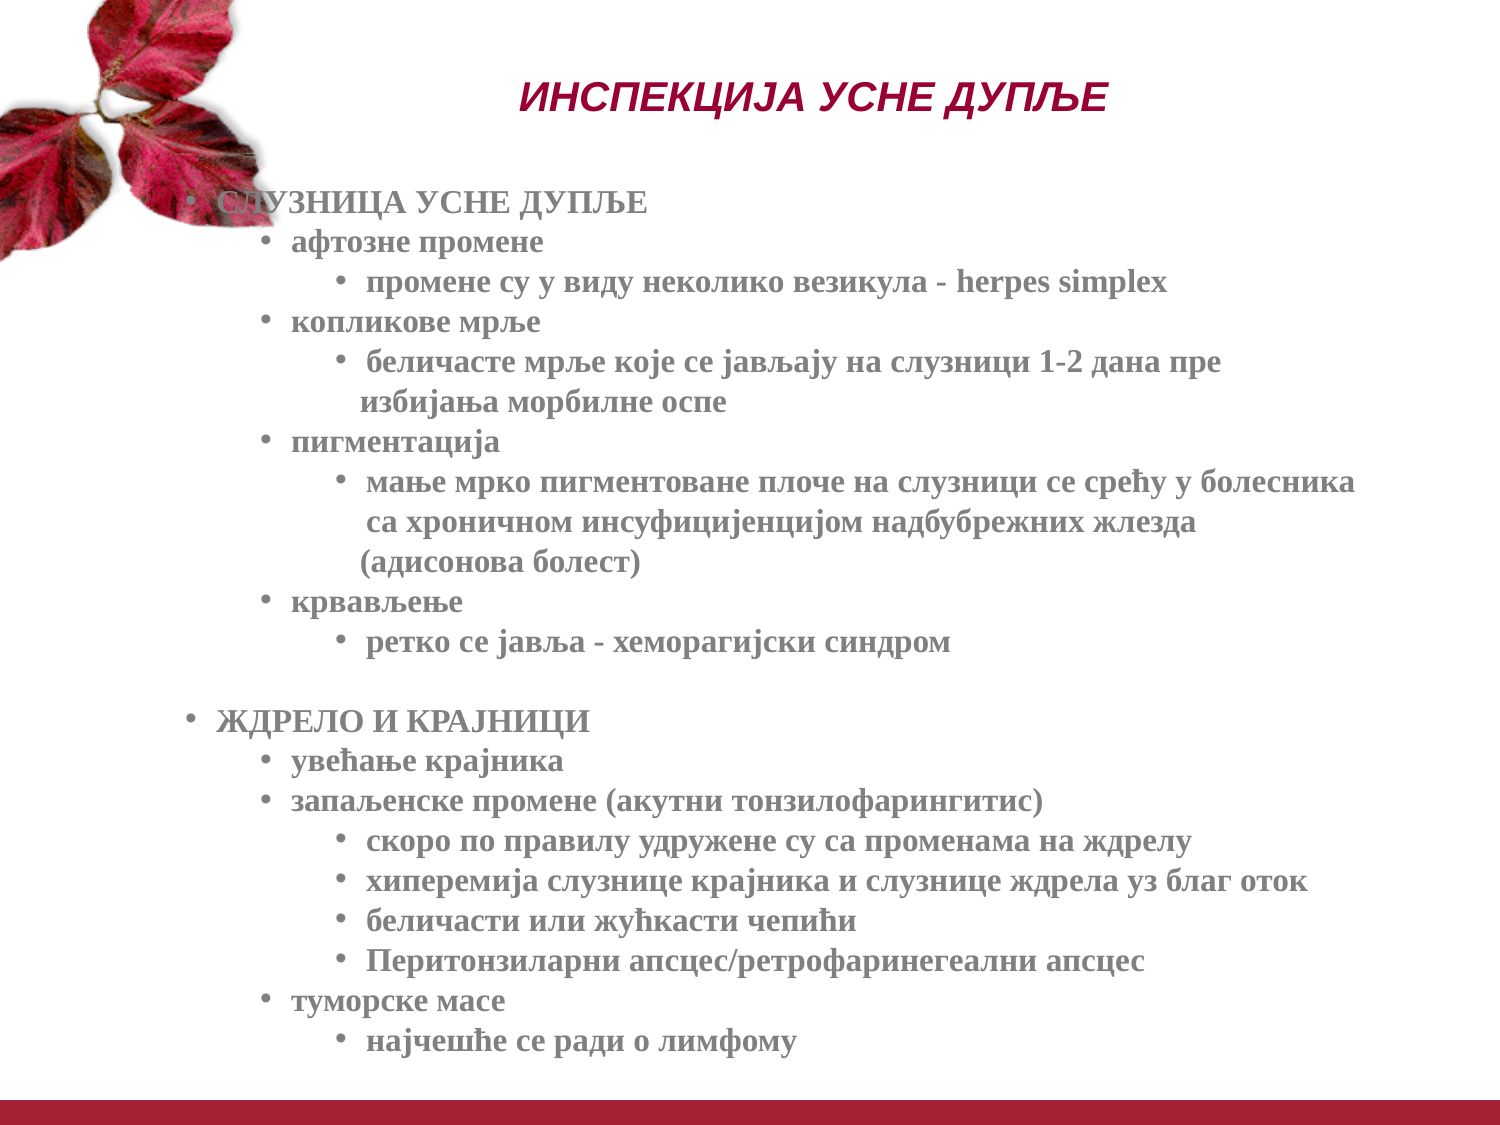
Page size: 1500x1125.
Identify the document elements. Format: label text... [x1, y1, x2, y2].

text_box ИНСПЕКЦИЈА УСНЕ ДУПЉЕ СЛУЗНИЦА УСНЕ ДУПЉЕ афтозне промене промене су у виду неколико везикула - herpes simplex копликове мрље беличасте мрље које се јављају на слузници 1-2 дана пре избијања морбилне оспе пигментација мање мрко пигментоване плоче на слузници се срећу у болесника са хроничном инсуфицијенцијом надбубрежних жлезда (адисонова болест) крвављење ретко се јавља - хеморагијски синдром ЖДРЕЛО И КРАЈНИЦИ увећање крајника запаљенске промене (акутни тонзилофарингитис) скоро по правилу удружене су са променама на ждрелу хиперемија слузнице крајника и слузнице ждрела уз благ оток беличасти или жућкасти чепићи Перитонзиларни апсцес/ретрофаринегеални апсцес туморске масе најчешће се ради о лимфому [66, 78, 1500, 1030]
picture [0, 0, 295, 273]
